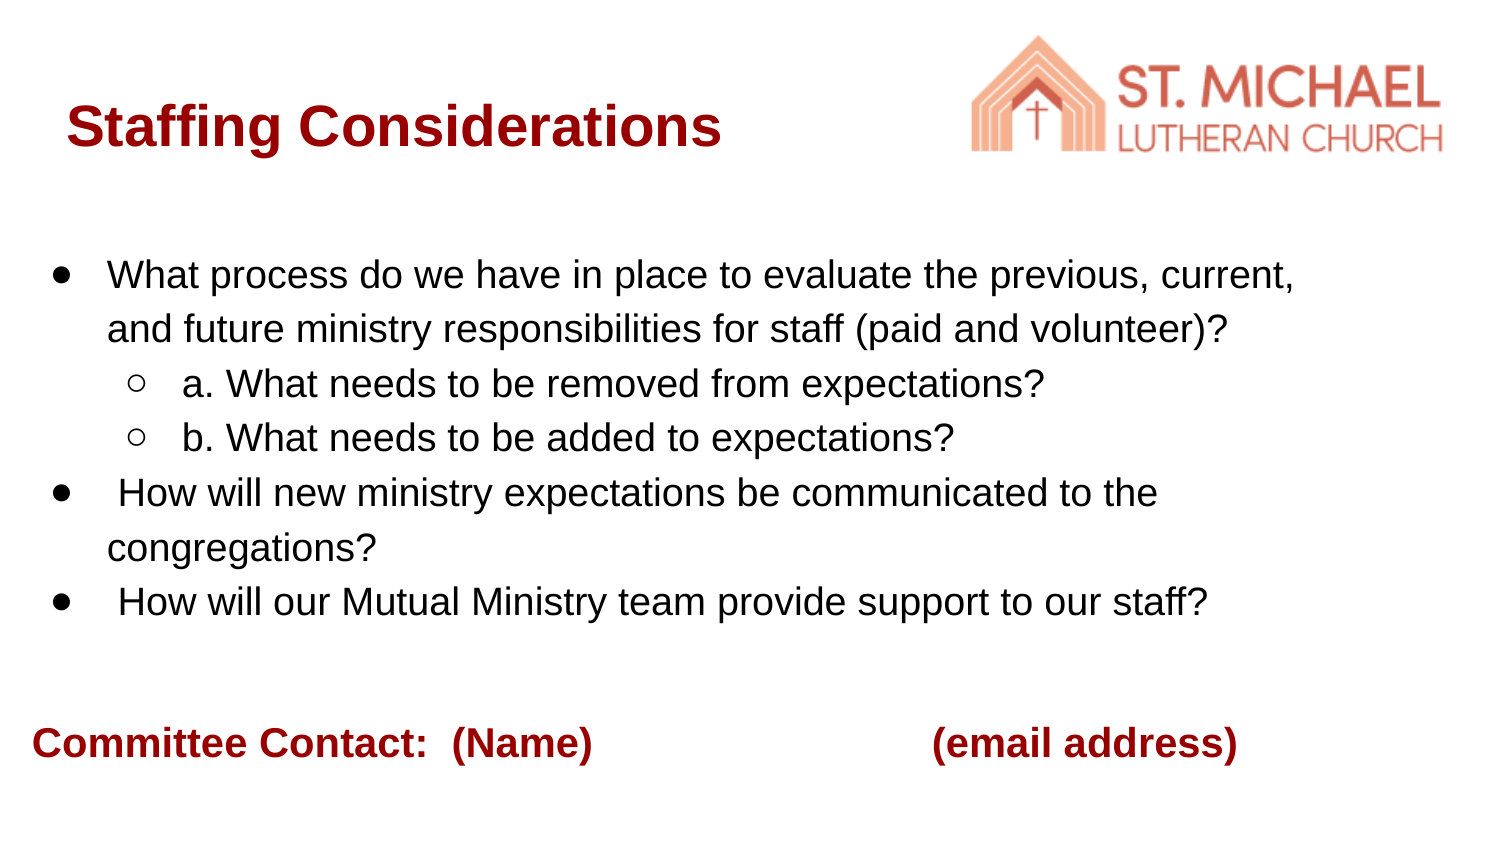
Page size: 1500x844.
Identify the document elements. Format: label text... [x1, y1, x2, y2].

picture [961, 22, 1450, 168]
list What process do we have in place to evaluate the previous, current, and future ministry responsibilities for staff (paid and volunteer)? a. What needs to be removed from expectations? b. What needs to be added to expectations? How will new ministry expectations be communicated to the congregations? How will our Mutual Ministry team provide support to our staff? Committee Contact: (Name) (email address) [16, 226, 1415, 812]
title Staffing Considerations [51, 72, 956, 167]
